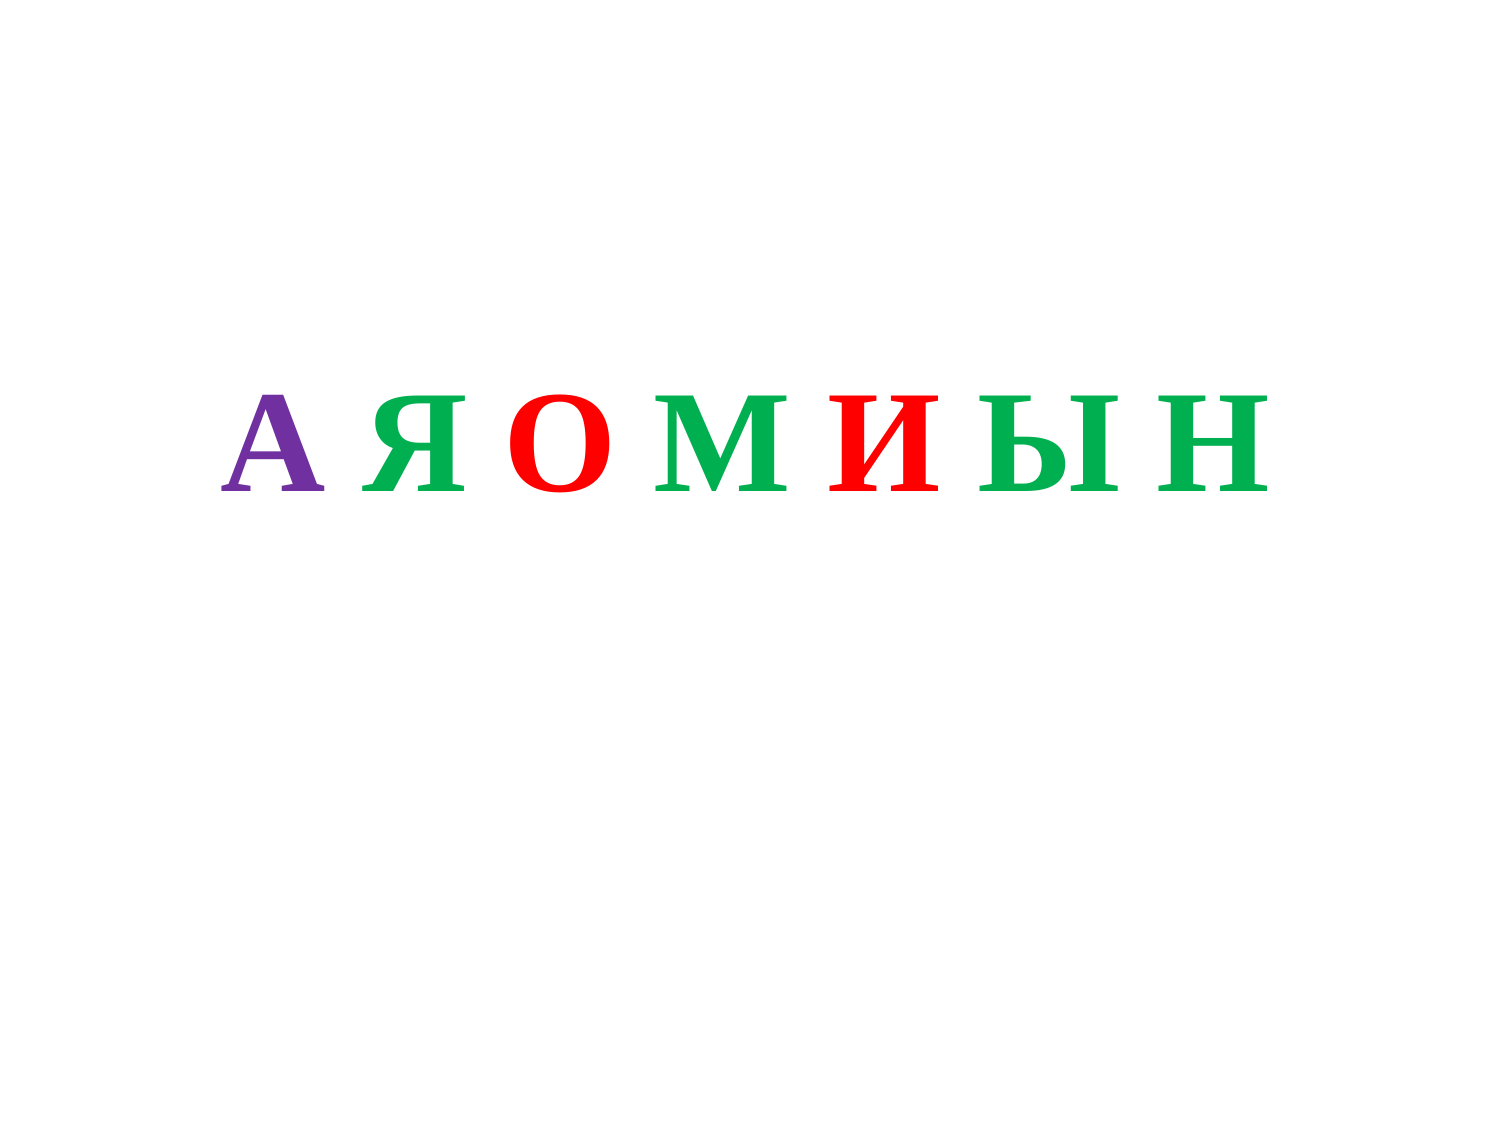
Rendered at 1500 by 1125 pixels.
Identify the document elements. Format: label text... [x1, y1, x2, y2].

title А Я О М И Ы Н [70, 339, 1421, 528]
